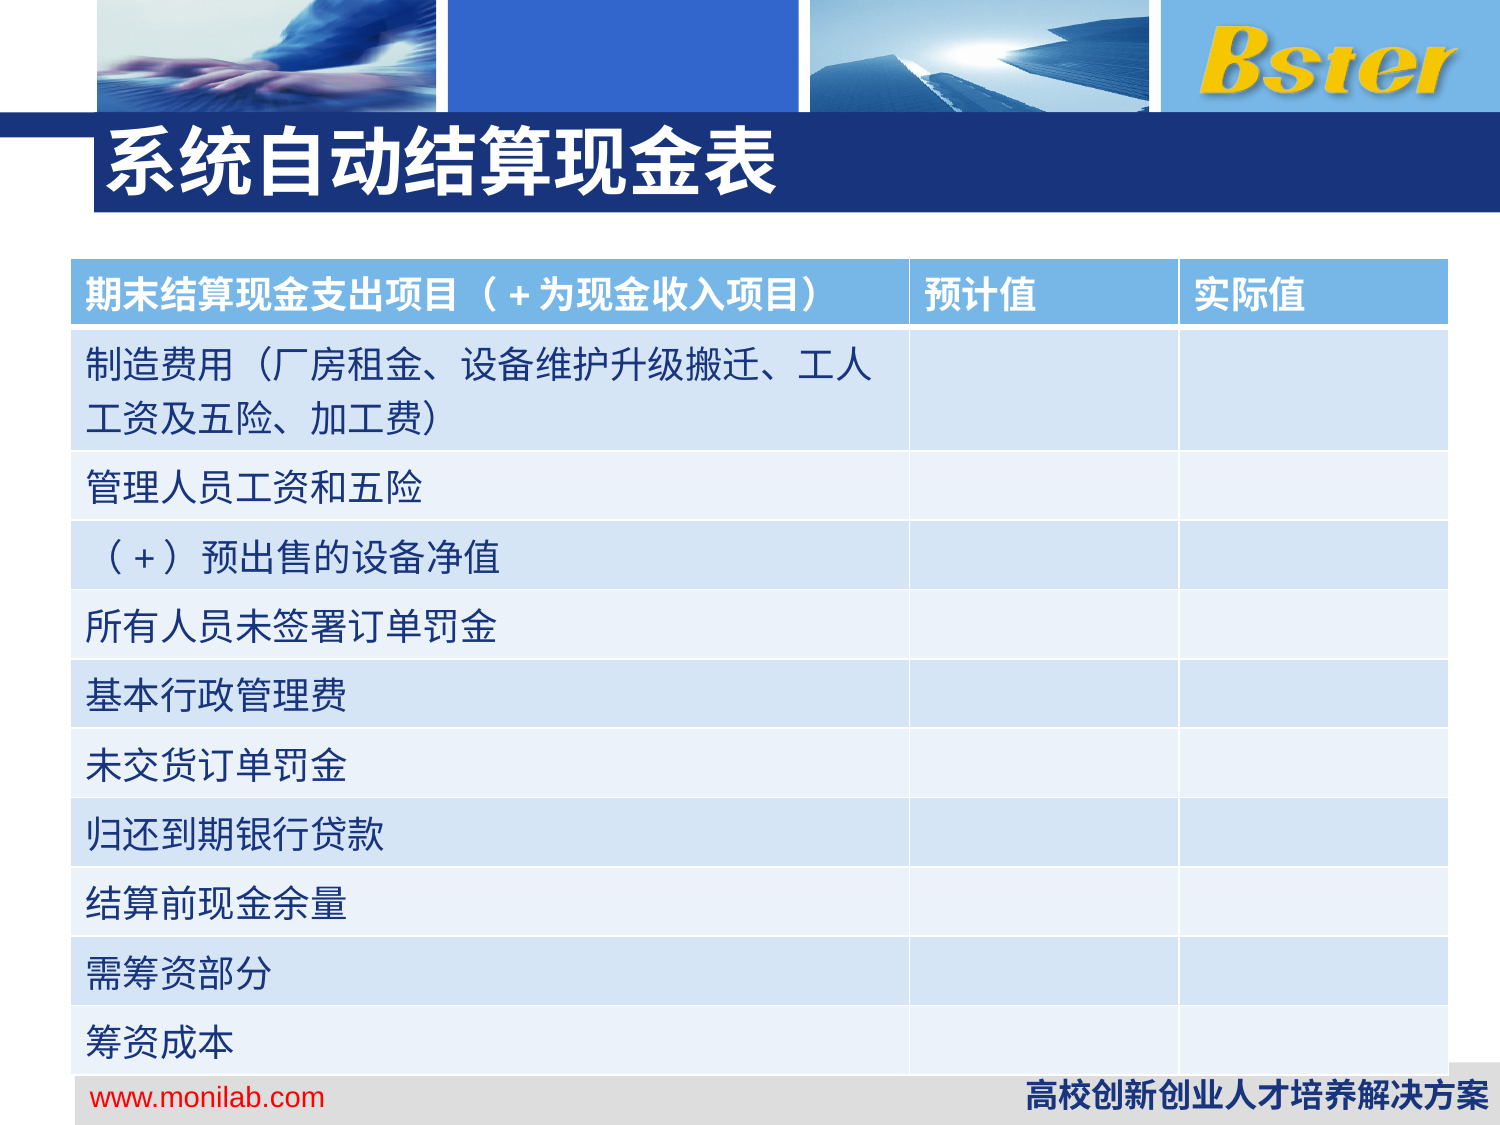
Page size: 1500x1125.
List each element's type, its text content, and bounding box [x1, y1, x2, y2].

table_cell 归还到期银行贷款 [71, 798, 909, 866]
table_cell [1180, 1006, 1448, 1074]
picture [1199, 26, 1458, 94]
table_header 预计值 [910, 259, 1178, 324]
table_cell 制造费用（厂房租金、设备维护升级搬迁、工人工资及五险、加工费） [71, 330, 909, 450]
picture [97, 0, 437, 112]
table_cell [910, 330, 1178, 450]
table_cell [910, 590, 1178, 658]
table_cell [910, 521, 1178, 589]
table_cell [1180, 729, 1448, 797]
table_cell 所有人员未签署订单罚金 [71, 590, 909, 658]
table_cell [1180, 521, 1448, 589]
title 系统自动结算现金表 [88, 113, 1369, 206]
table_header 期末结算现金支出项目（+为现金收入项目） [71, 259, 909, 324]
table_cell [910, 868, 1178, 935]
table_cell 结算前现金余量 [71, 868, 909, 935]
table_cell [910, 1006, 1178, 1074]
table_cell [1180, 452, 1448, 519]
table_cell [910, 452, 1178, 519]
table_cell 管理人员工资和五险 [71, 452, 909, 519]
table_cell [1180, 798, 1448, 866]
picture [810, 0, 1150, 112]
table_cell [1180, 868, 1448, 935]
table_cell 筹资成本 [71, 1006, 909, 1074]
table_cell [1180, 660, 1448, 727]
table_cell 需筹资部分 [71, 937, 909, 1005]
table_cell [1180, 937, 1448, 1005]
table_cell 基本行政管理费 [71, 660, 909, 727]
table_cell [1180, 330, 1448, 450]
table_header 实际值 [1180, 259, 1448, 324]
table_cell [1180, 590, 1448, 658]
table_cell [910, 798, 1178, 866]
table_cell [910, 729, 1178, 797]
table_cell 未交货订单罚金 [71, 729, 909, 797]
table_cell [910, 660, 1178, 727]
table_cell （+）预出售的设备净值 [71, 521, 909, 589]
table_cell [910, 937, 1178, 1005]
